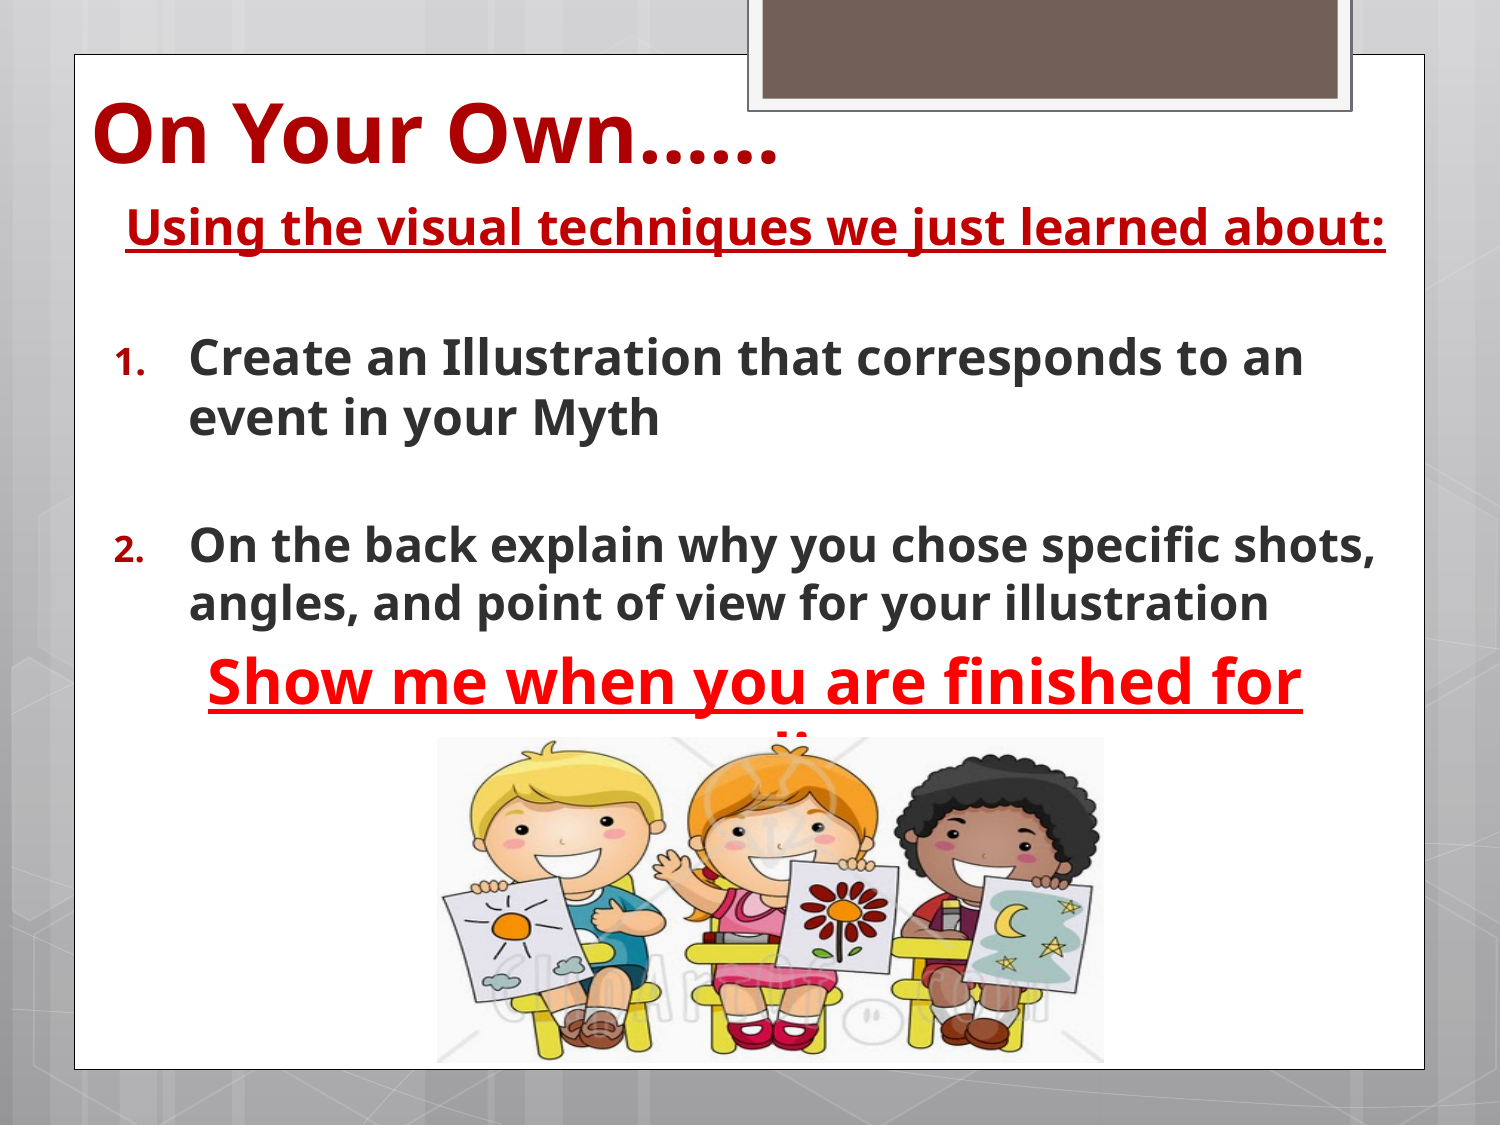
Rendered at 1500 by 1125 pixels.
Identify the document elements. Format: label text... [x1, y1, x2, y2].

title On Your Own…… [75, 0, 1228, 188]
picture [437, 737, 1104, 1063]
list Using the visual techniques we just learned about: Create an Illustration that corresponds to an event in your Myth On the back explain why you chose specific shots, angles, and point of view for your illustration Show me when you are finished for credit [87, 187, 1413, 920]
